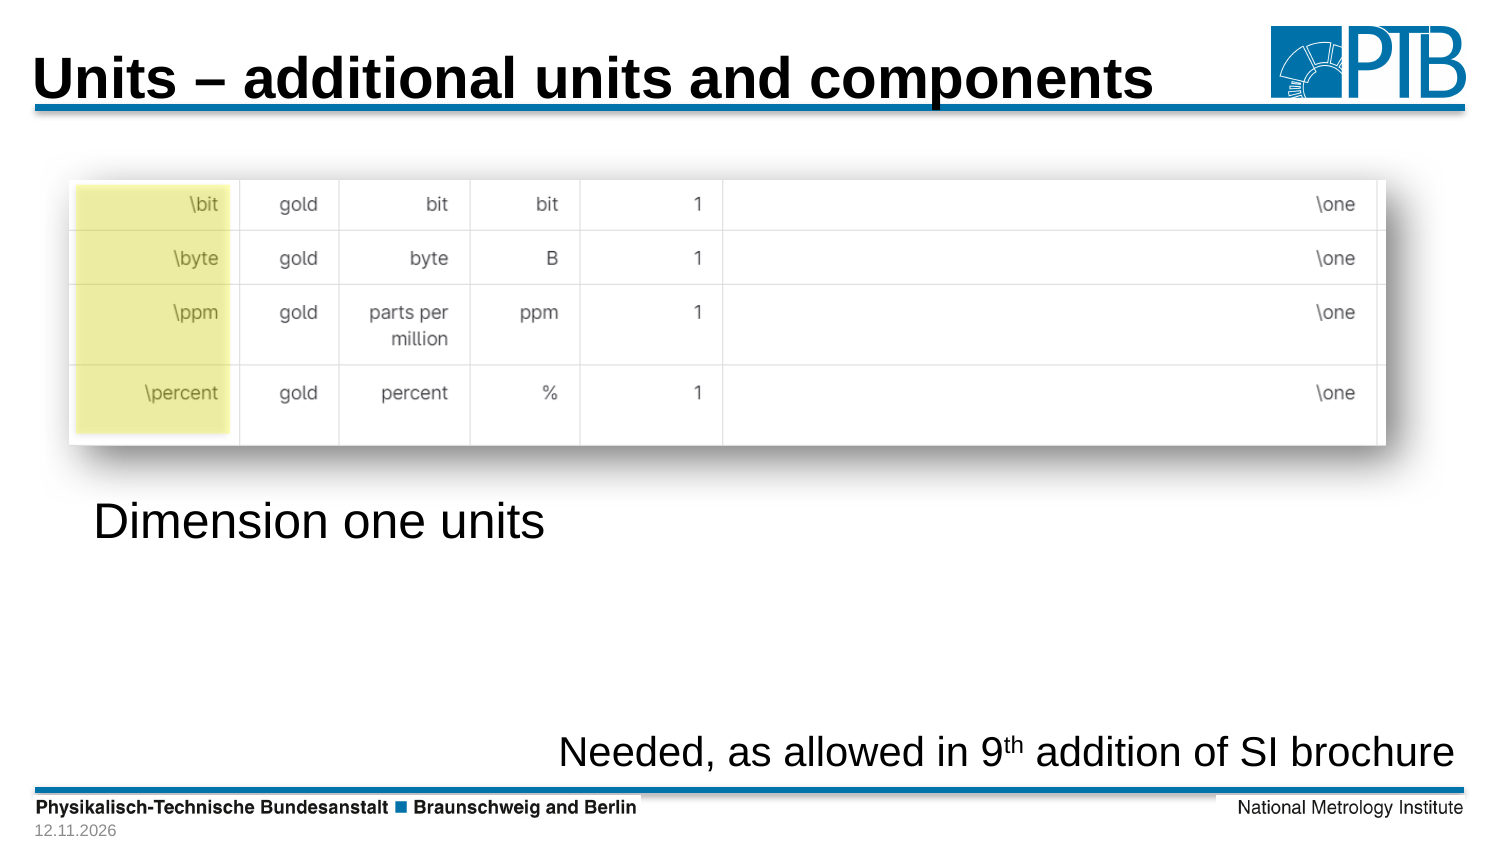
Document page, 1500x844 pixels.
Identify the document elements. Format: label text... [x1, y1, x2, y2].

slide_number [19, 815, 669, 844]
picture [33, 795, 641, 815]
picture [69, 180, 1386, 446]
picture [1216, 795, 1465, 819]
text_box Needed, as allowed in 9th addition of SI brochure [430, 717, 1471, 782]
text_box Dimension one units [78, 480, 610, 556]
title Units – additional units and components [17, 26, 1459, 123]
picture [1459, 80, 1467, 98]
picture [1459, 26, 1467, 75]
